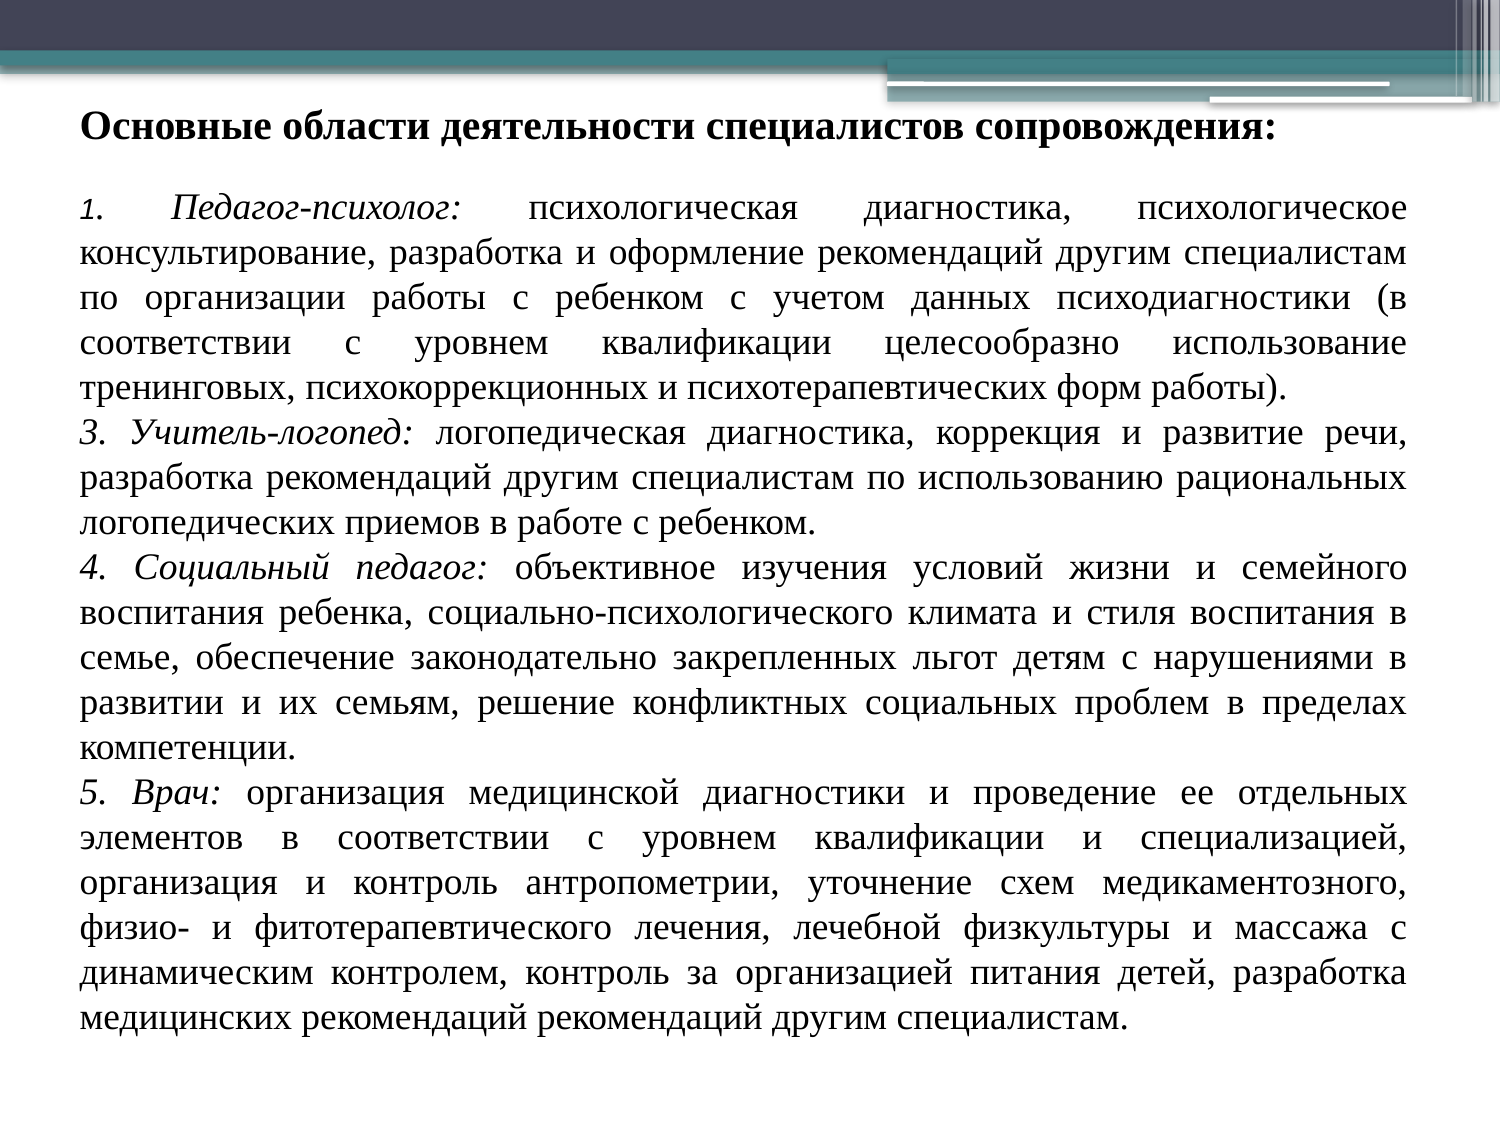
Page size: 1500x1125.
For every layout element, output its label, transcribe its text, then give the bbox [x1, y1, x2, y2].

text_box Основные области деятельности специалистов сопровождения: 1. Педагог-психолог: психологическая диагностика, психологическое консультирование, разработка и оформление рекомендаций другим специалистам по организации работы с ребенком с учетом данных психодиагностики (в соответствии с уровнем квалификации целесообразно использование тренинговых, психокоррекционных и психотерапевтических форм работы). 3. Учитель-логопед: логопедическая диагностика, коррекция и развитие речи, разработка рекомендаций другим специалистам по использованию рациональных логопедических приемов в работе с ребенком. 4. Социальный педагог: объективное изучения условий жизни и семейного воспитания ребенка, социально-психологического климата и стиля воспитания в семье, обеспечение законодательно закрепленных льгот детям с нарушениями в развитии и их семьям, решение конфликтных социальных проблем в пределах компетенции. 5. Врач: организация медицинской диагностики и проведение ее отдельных элементов в соответствии с уровнем квалификации и специализацией, организация и контроль антропометрии, уточнение схем медикаментозного, физио- и фитотерапевтического лечения, лечебной физкультуры и массажа с динамическим контролем, контроль за организацией питания детей, разработка медицинских рекомендаций рекомендаций другим специалистам. [64, 90, 1424, 1090]
